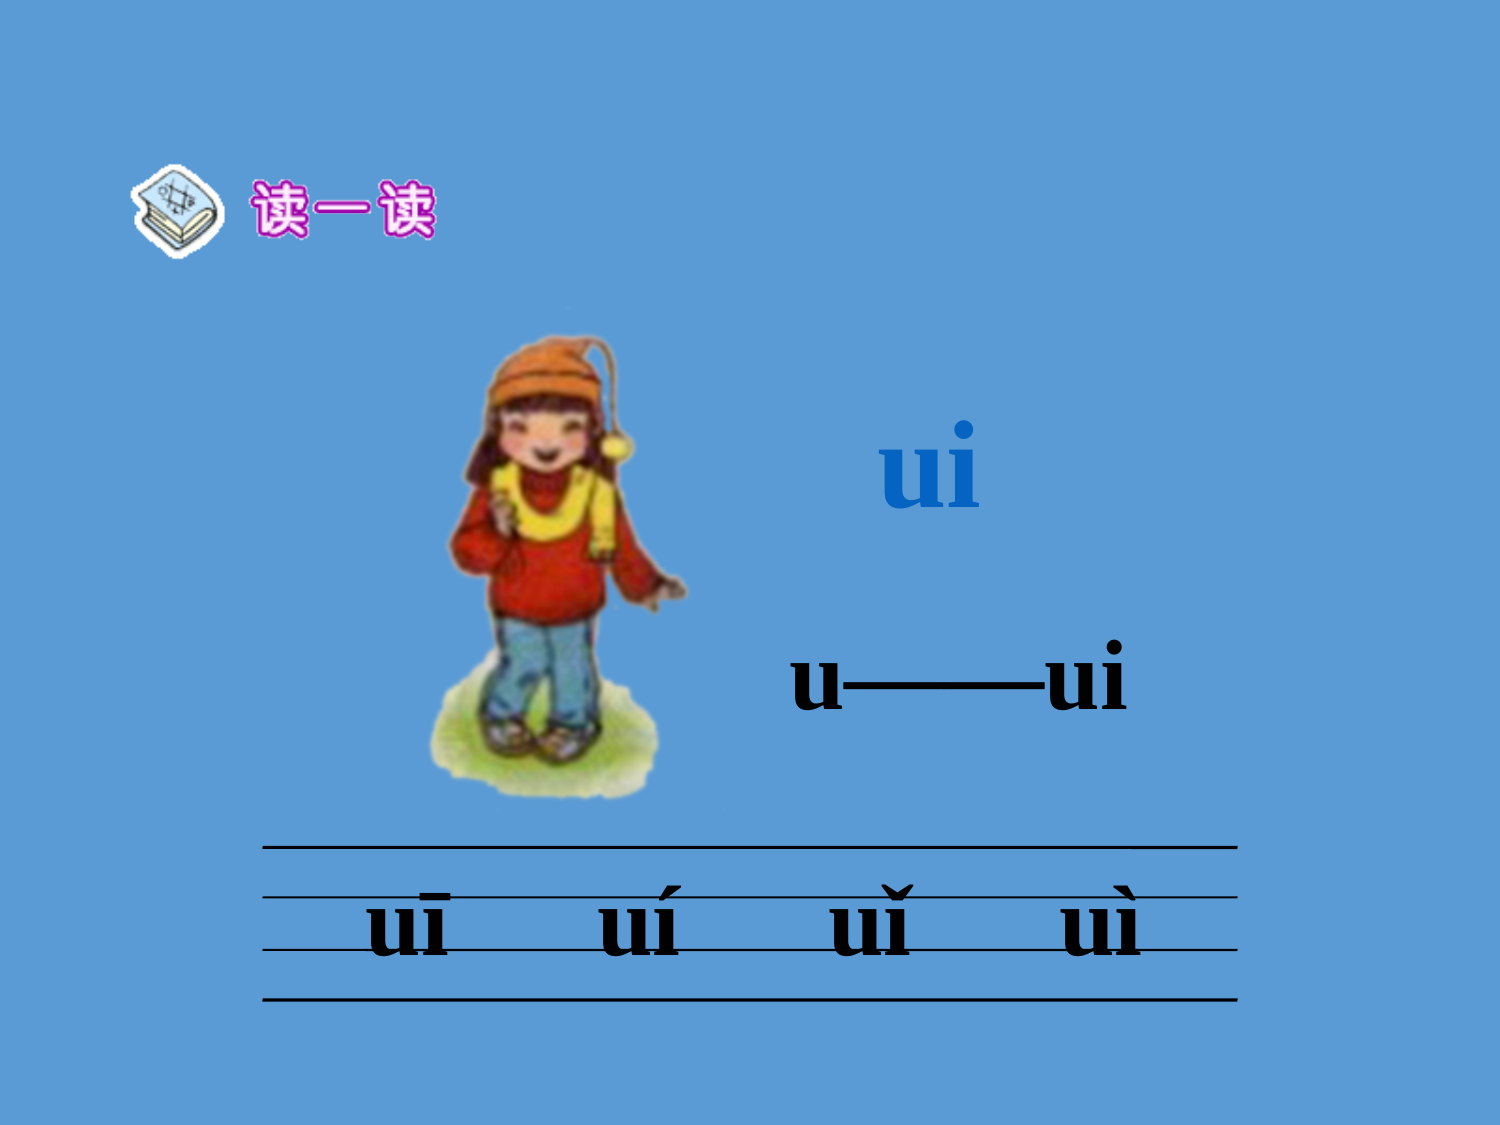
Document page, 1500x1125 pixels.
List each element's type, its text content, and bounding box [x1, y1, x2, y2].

text_box u——ui [774, 602, 1288, 738]
picture [120, 161, 450, 263]
text_box ui [862, 374, 1088, 540]
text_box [262, 847, 1238, 1000]
picture [398, 299, 725, 822]
